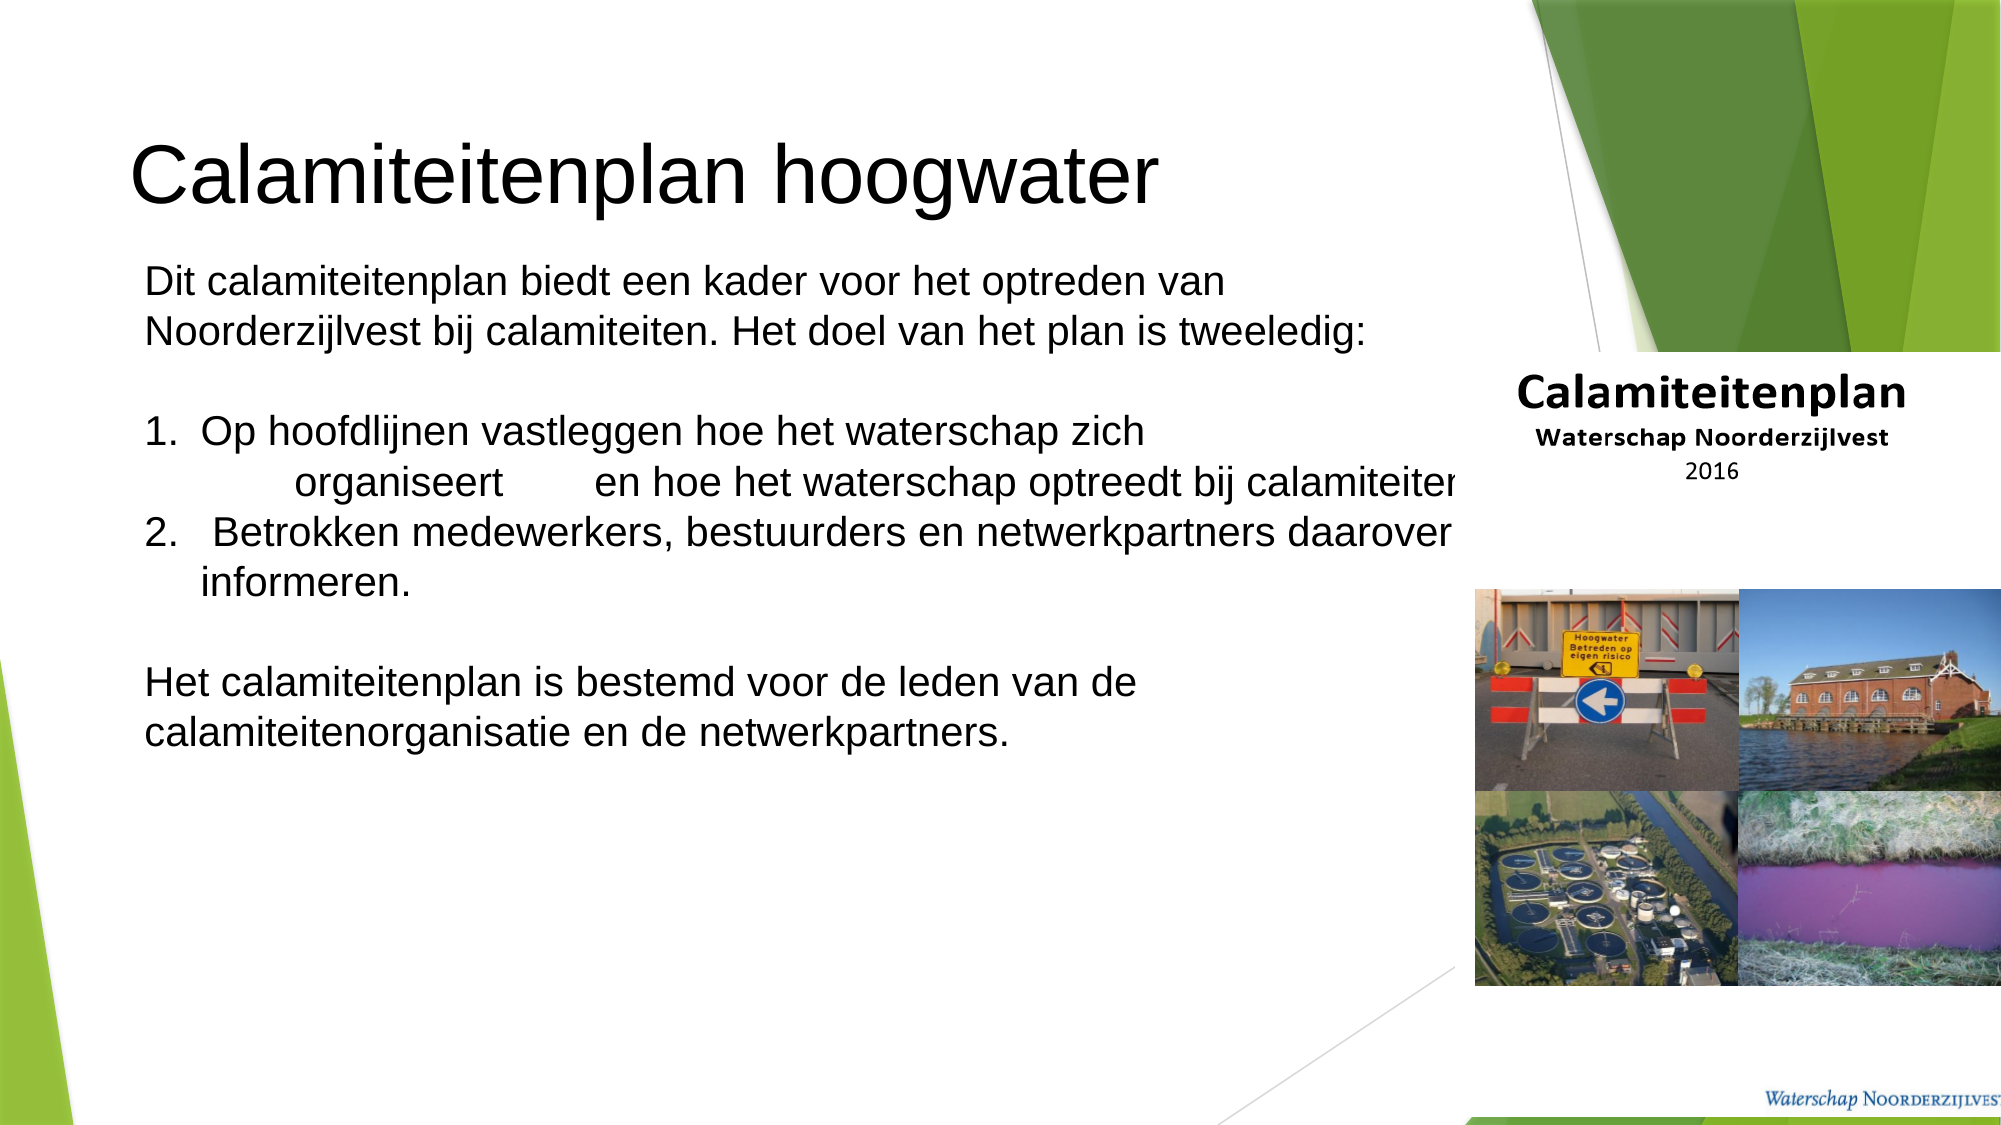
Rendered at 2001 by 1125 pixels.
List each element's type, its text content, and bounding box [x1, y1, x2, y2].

picture [1454, 351, 2001, 1117]
text_box Dit calamiteitenplan biedt een kader voor het optreden van Noorderzijlvest bij calamiteiten. Het doel van het plan is tweeledig: Op hoofdlijnen vastleggen hoe het waterschap zich organiseert en hoe het waterschap optreedt bij calamiteiten; Betrokken medewerkers, bestuurders en netwerkpartners daarover informeren. Het calamiteitenplan is bestemd voor de leden van de calamiteitenorganisatie en de netwerkpartners. [129, 246, 1500, 762]
text_box Calamiteitenplan hoogwater [114, 113, 1441, 728]
